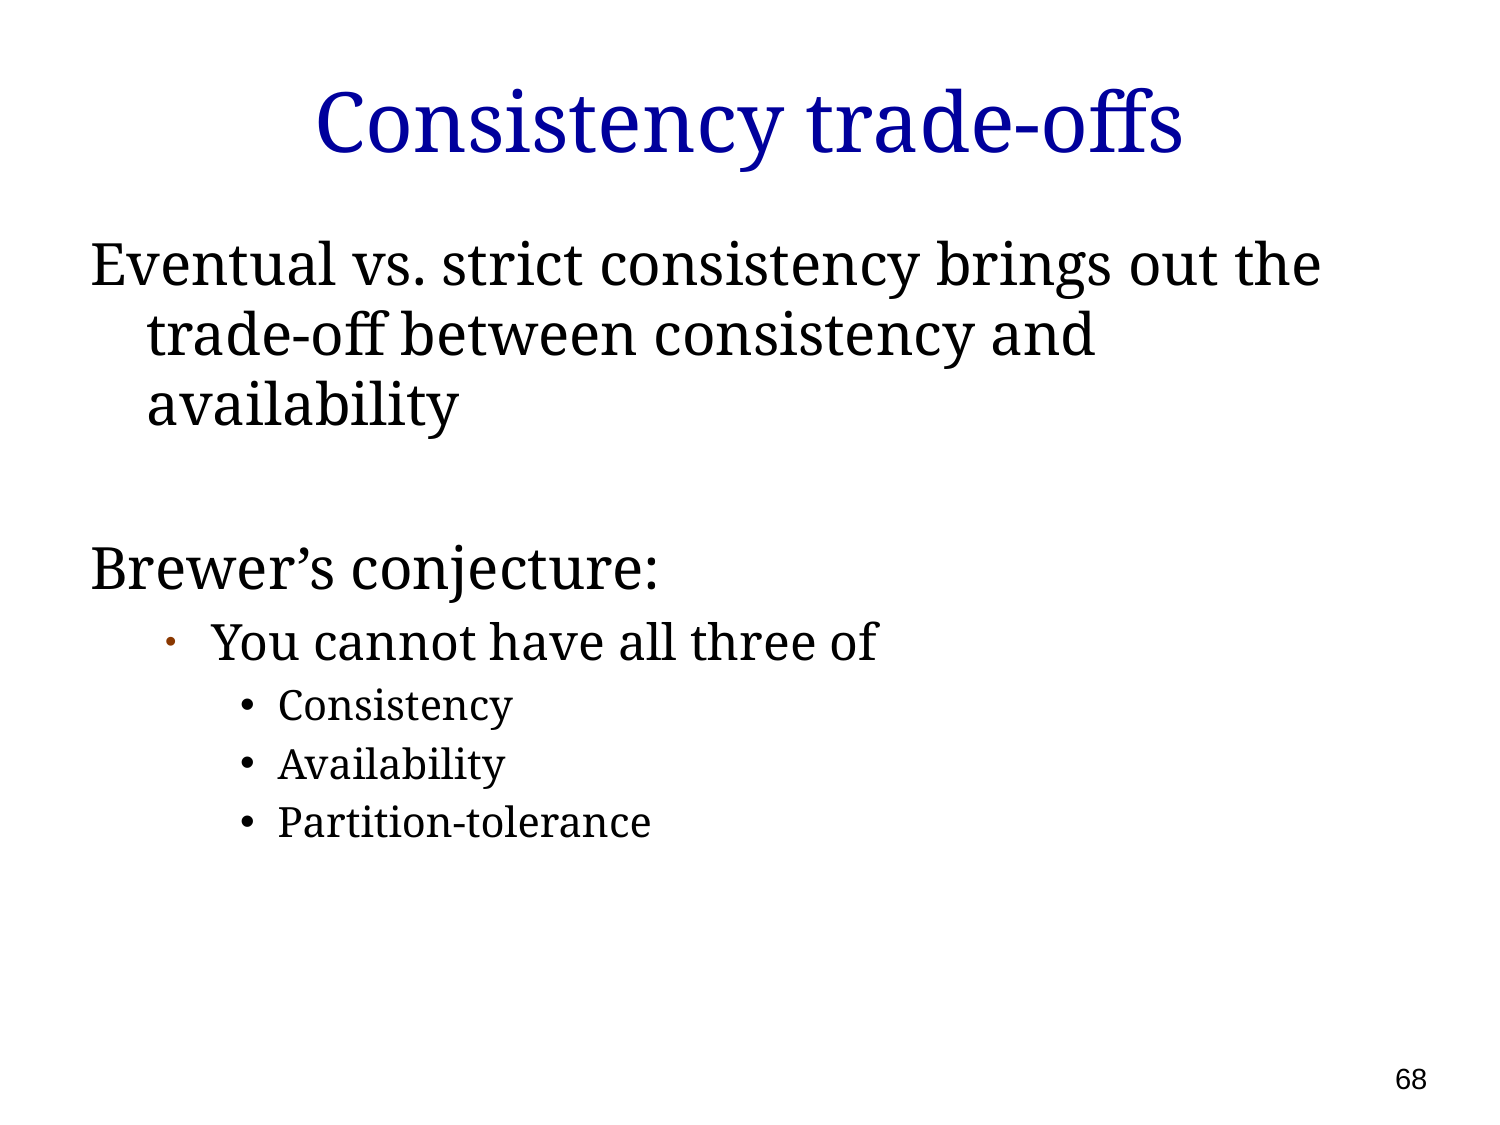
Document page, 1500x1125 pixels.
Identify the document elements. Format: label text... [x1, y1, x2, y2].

list Eventual vs. strict consistency brings out the trade-off between consistency and availability Brewer’s conjecture: You cannot have all three of Consistency Availability Partition-tolerance [74, 219, 1426, 963]
slide_number 68 [1092, 1024, 1443, 1103]
title Consistency trade-offs [74, 47, 1426, 191]
